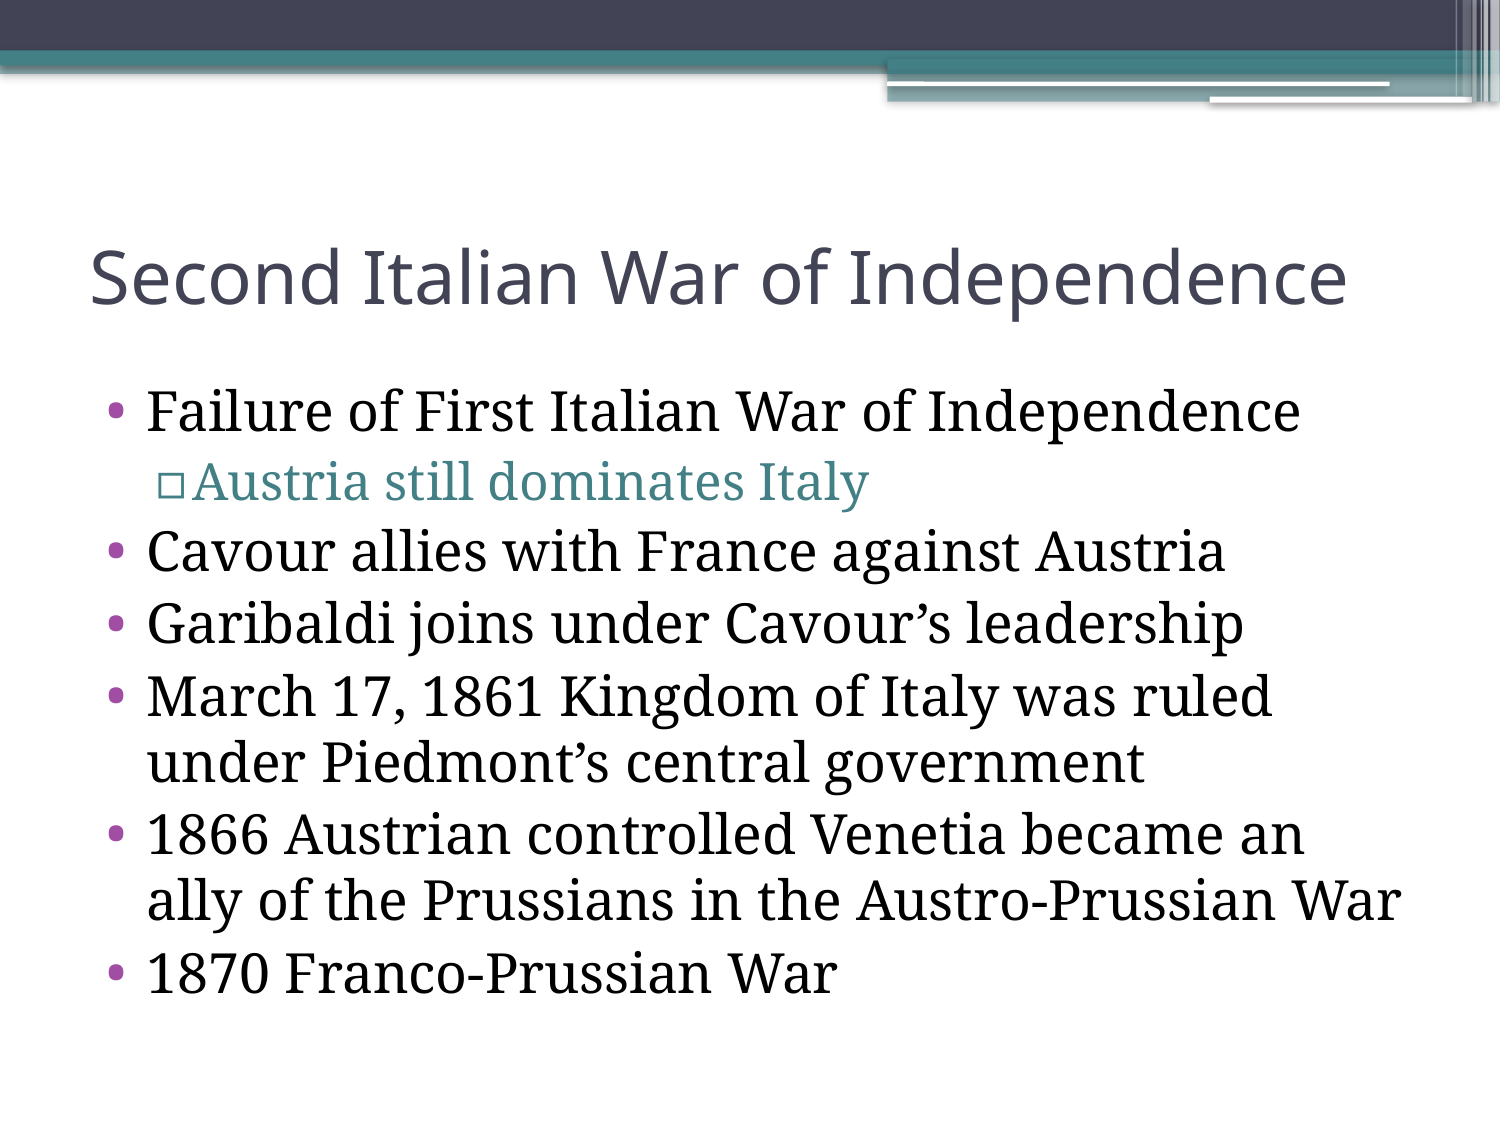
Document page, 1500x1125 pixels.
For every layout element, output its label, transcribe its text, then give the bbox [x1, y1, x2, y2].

title Second Italian War of Independence [75, 187, 1425, 363]
list Failure of First Italian War of Independence Austria still dominates Italy Cavour allies with France against Austria Garibaldi joins under Cavour’s leadership March 17, 1861 Kingdom of Italy was ruled under Piedmont’s central government 1866 Austrian controlled Venetia became an ally of the Prussians in the Austro-Prussian War 1870 Franco-Prussian War [75, 368, 1425, 1079]
